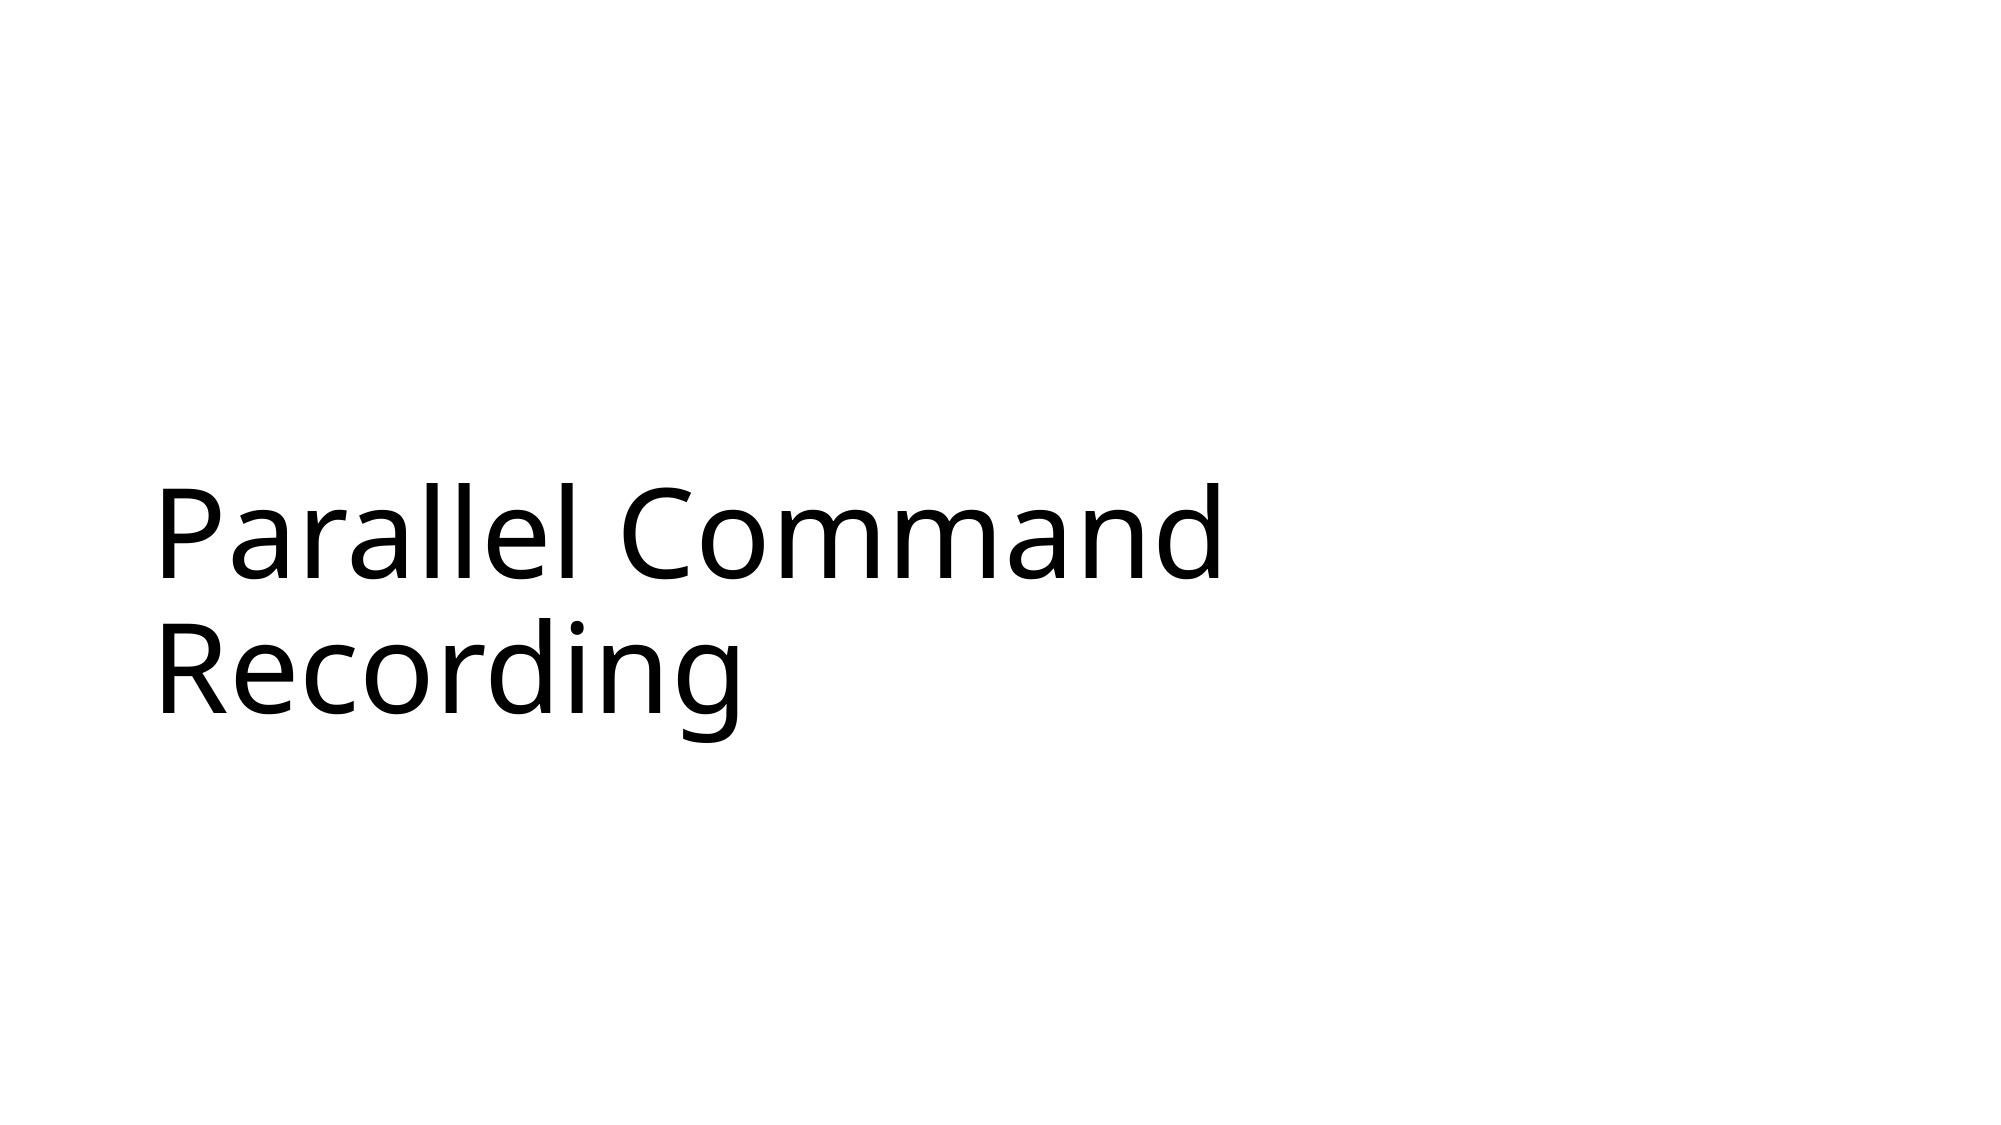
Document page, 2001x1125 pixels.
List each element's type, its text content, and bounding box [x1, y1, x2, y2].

title Parallel Command Recording [136, 280, 1862, 749]
